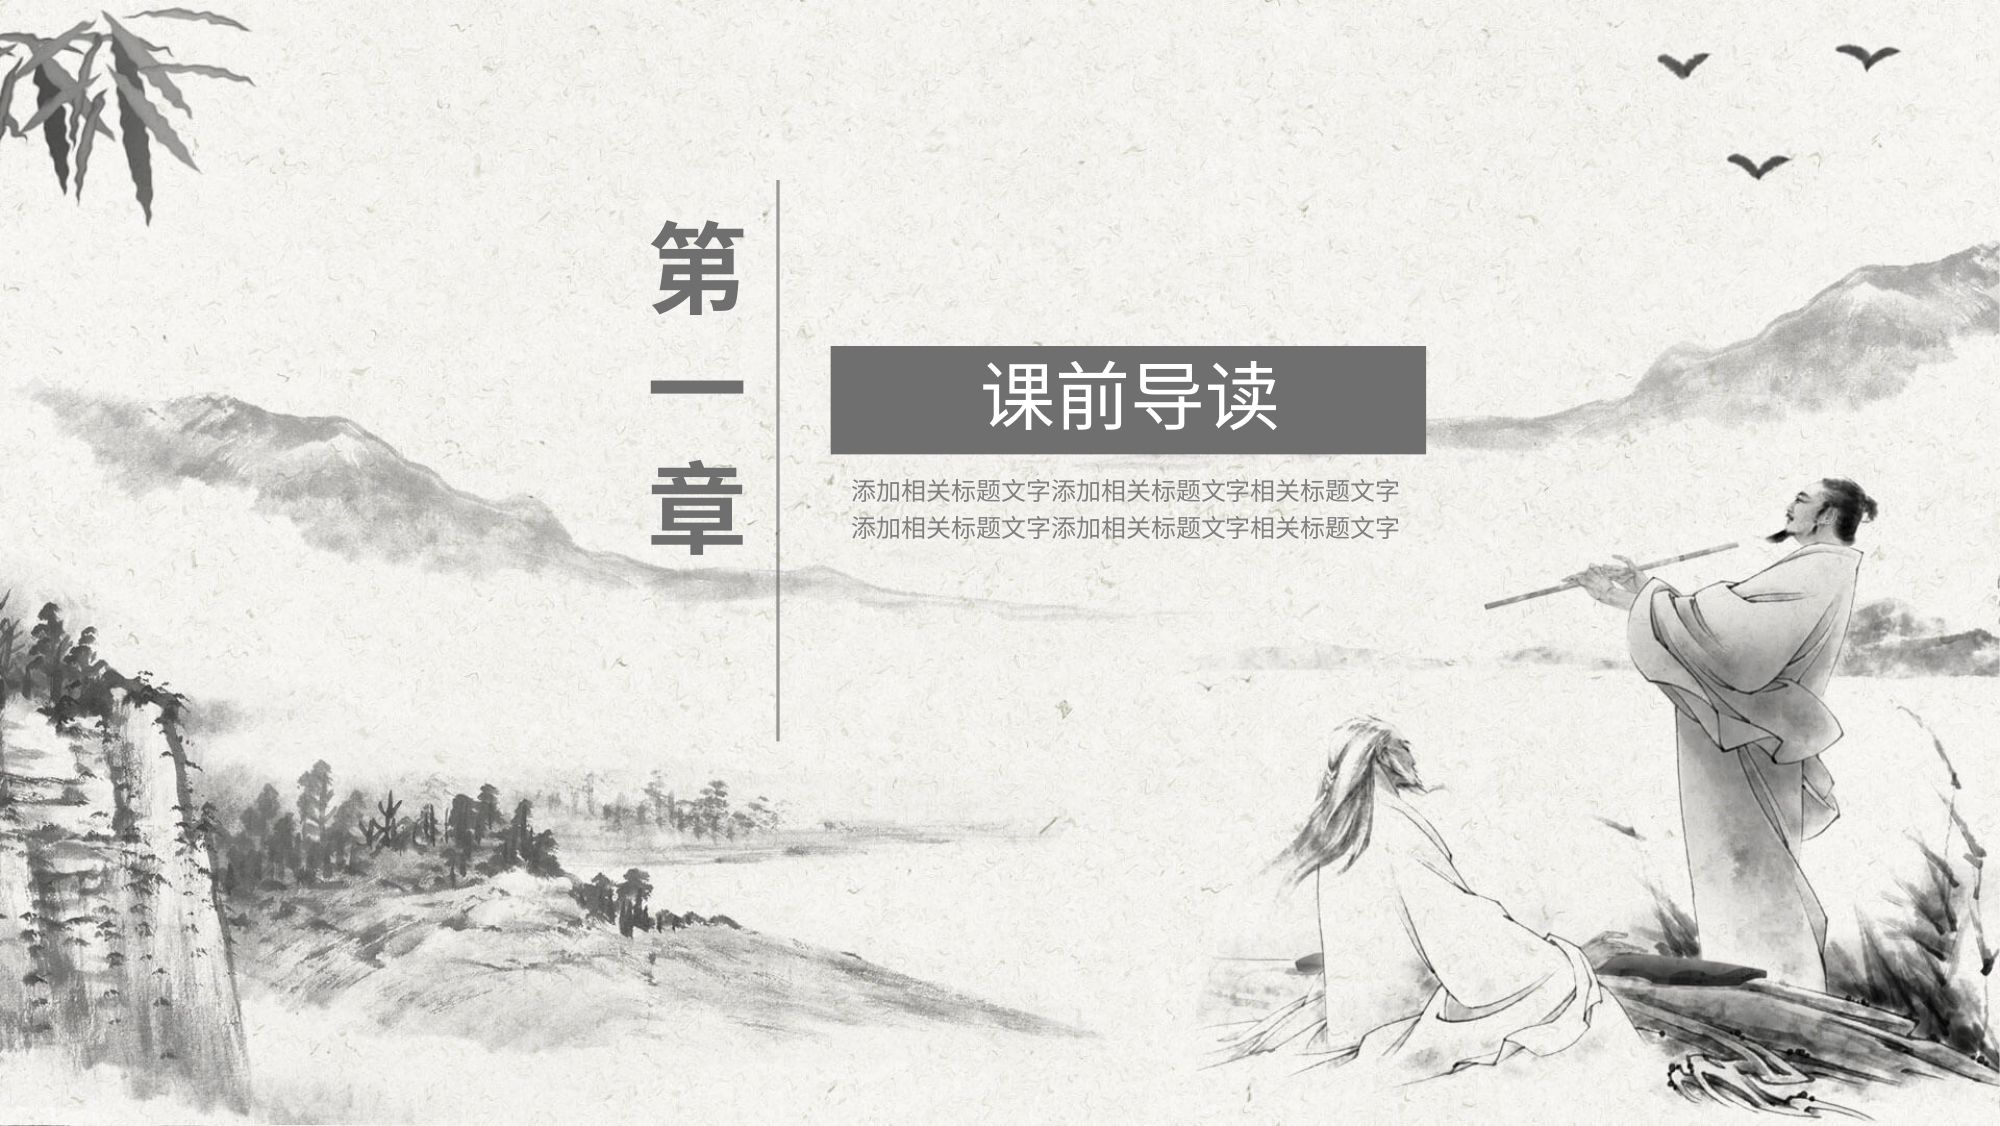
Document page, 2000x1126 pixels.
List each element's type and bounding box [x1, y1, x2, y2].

text_box [830, 341, 1427, 455]
picture [0, 0, 2000, 1126]
